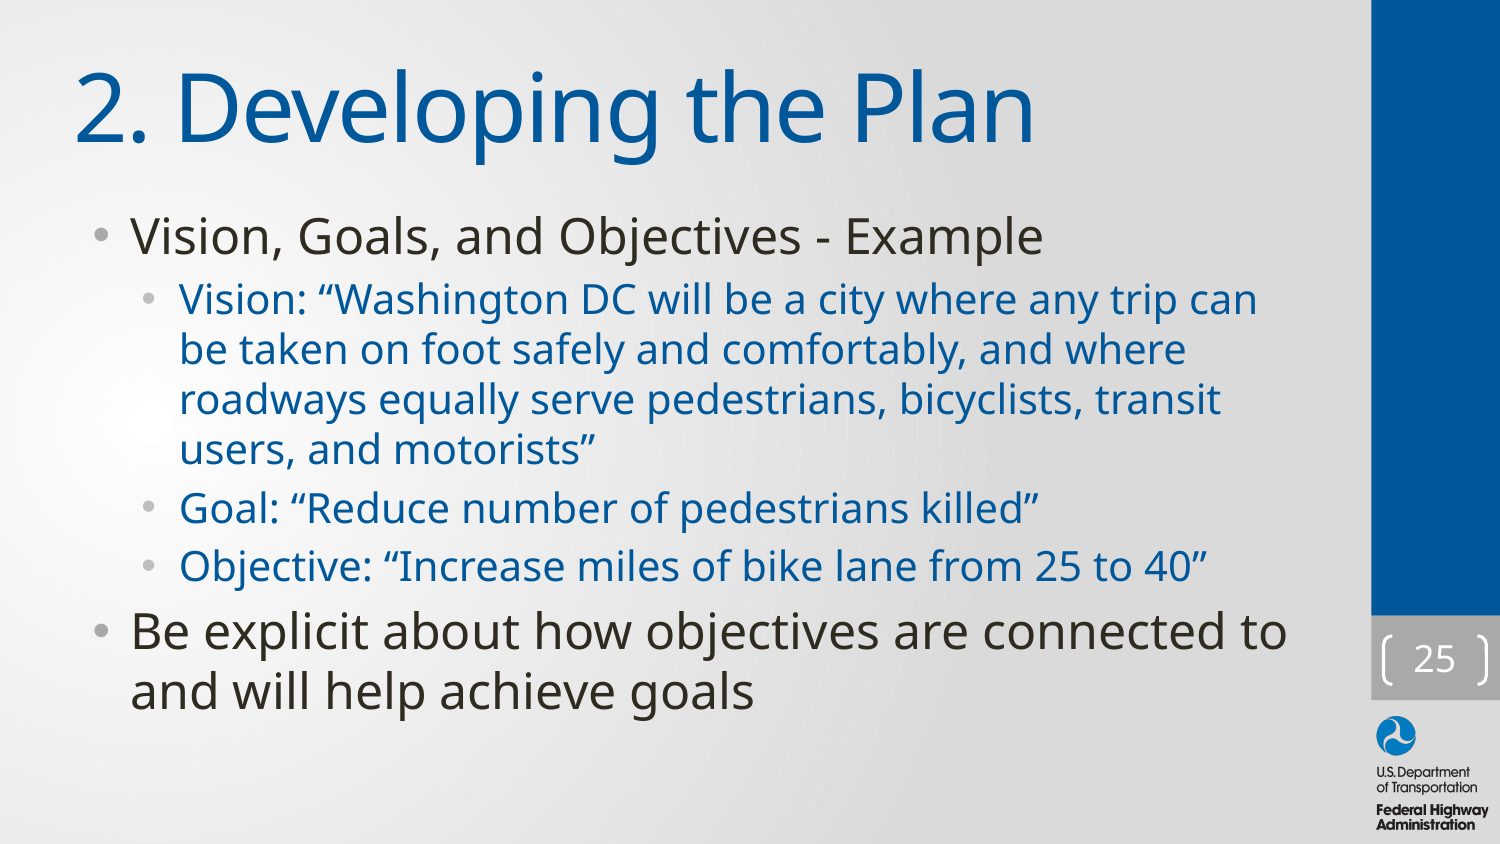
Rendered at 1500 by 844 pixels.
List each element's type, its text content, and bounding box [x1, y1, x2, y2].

slide_number 25 [1381, 634, 1488, 687]
title 2. Developing the Plan [58, 33, 1309, 175]
list Vision, Goals, and Objectives - Example Vision: “Washington DC will be a city where any trip can be taken on foot safely and comfortably, and where roadways equally serve pedestrians, bicyclists, transit users, and motorists” Goal: “Reduce number of pedestrians killed” Objective: “Increase miles of bike lane from 25 to 40” Be explicit about how objectives are connected to and will help achieve goals [58, 196, 1309, 788]
